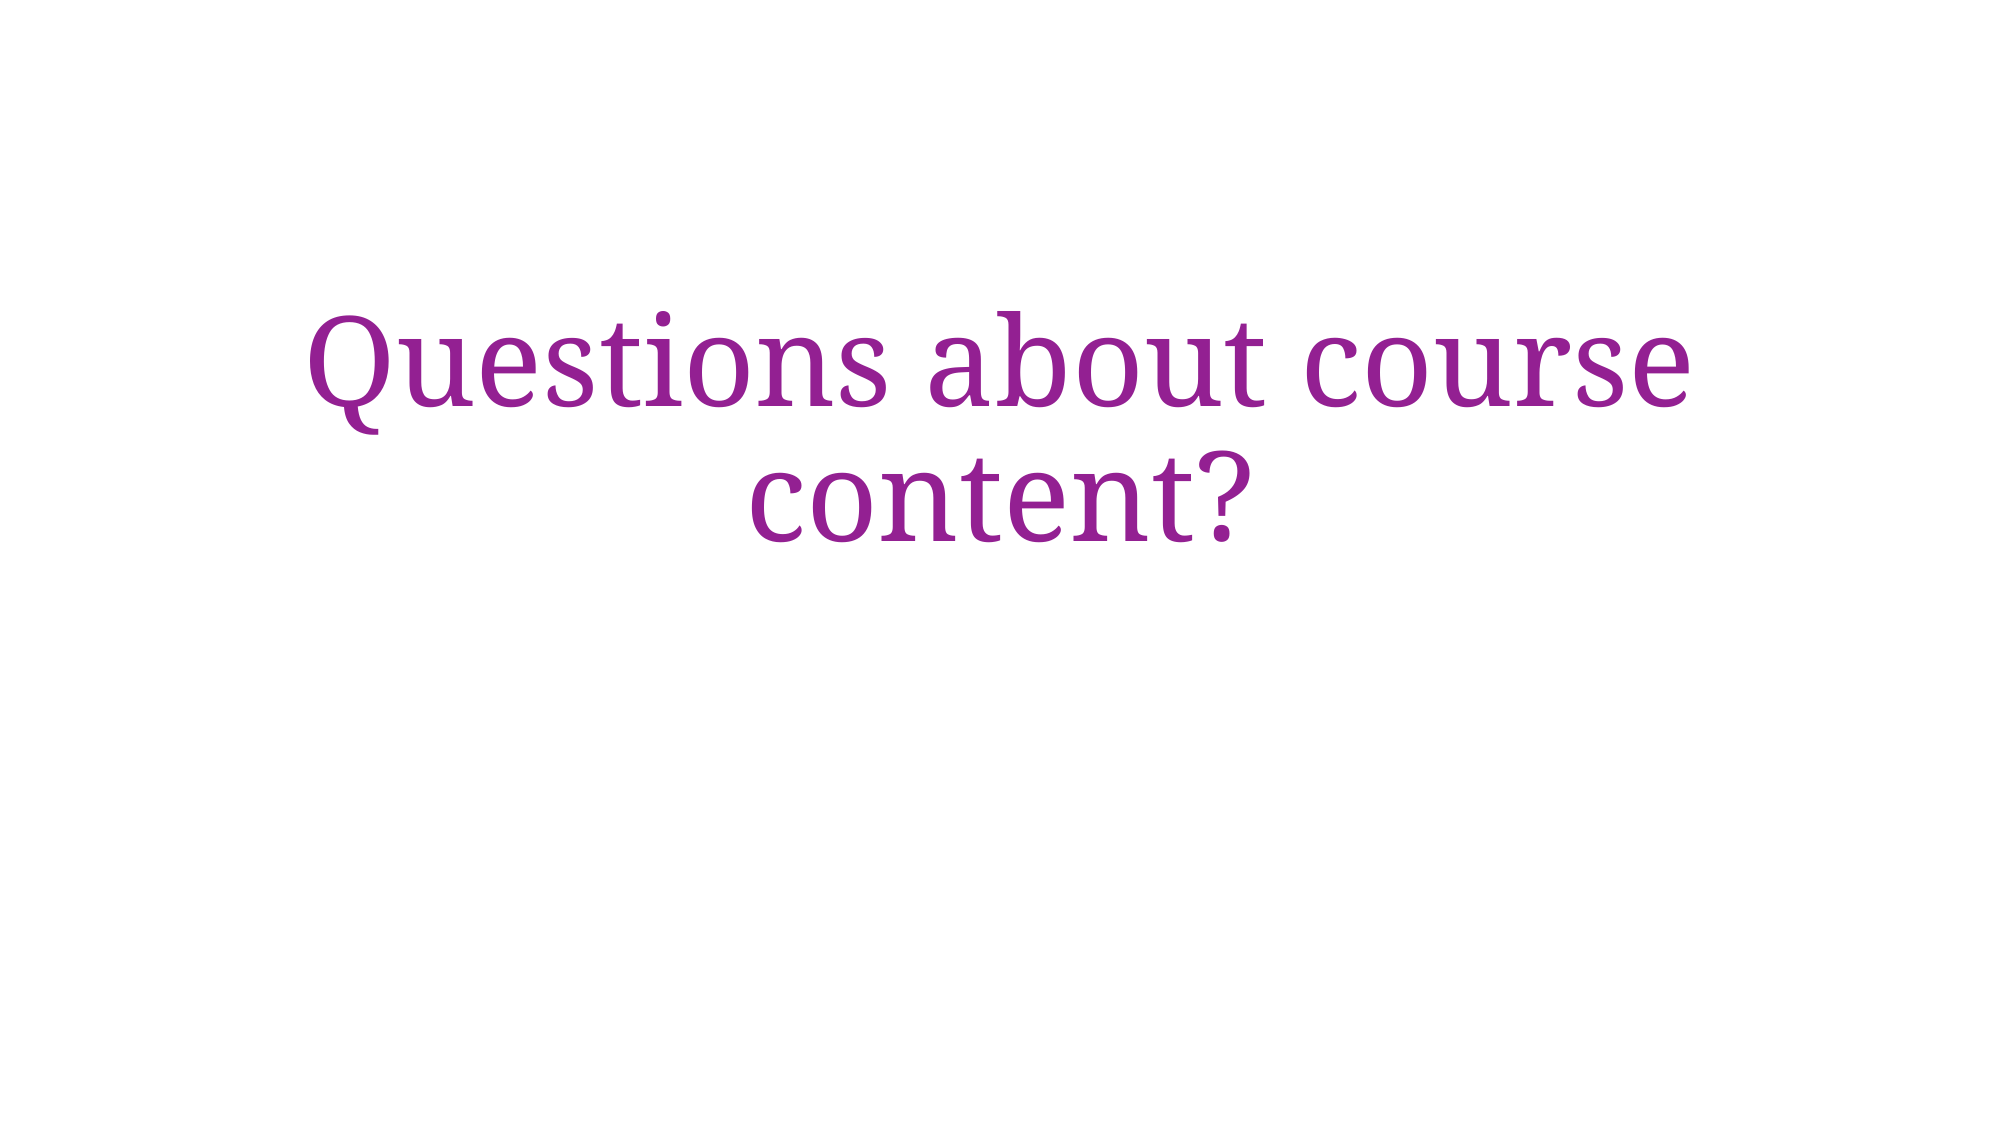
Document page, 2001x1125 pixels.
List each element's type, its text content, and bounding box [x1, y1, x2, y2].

title Questions about course content? [249, 184, 1750, 576]
